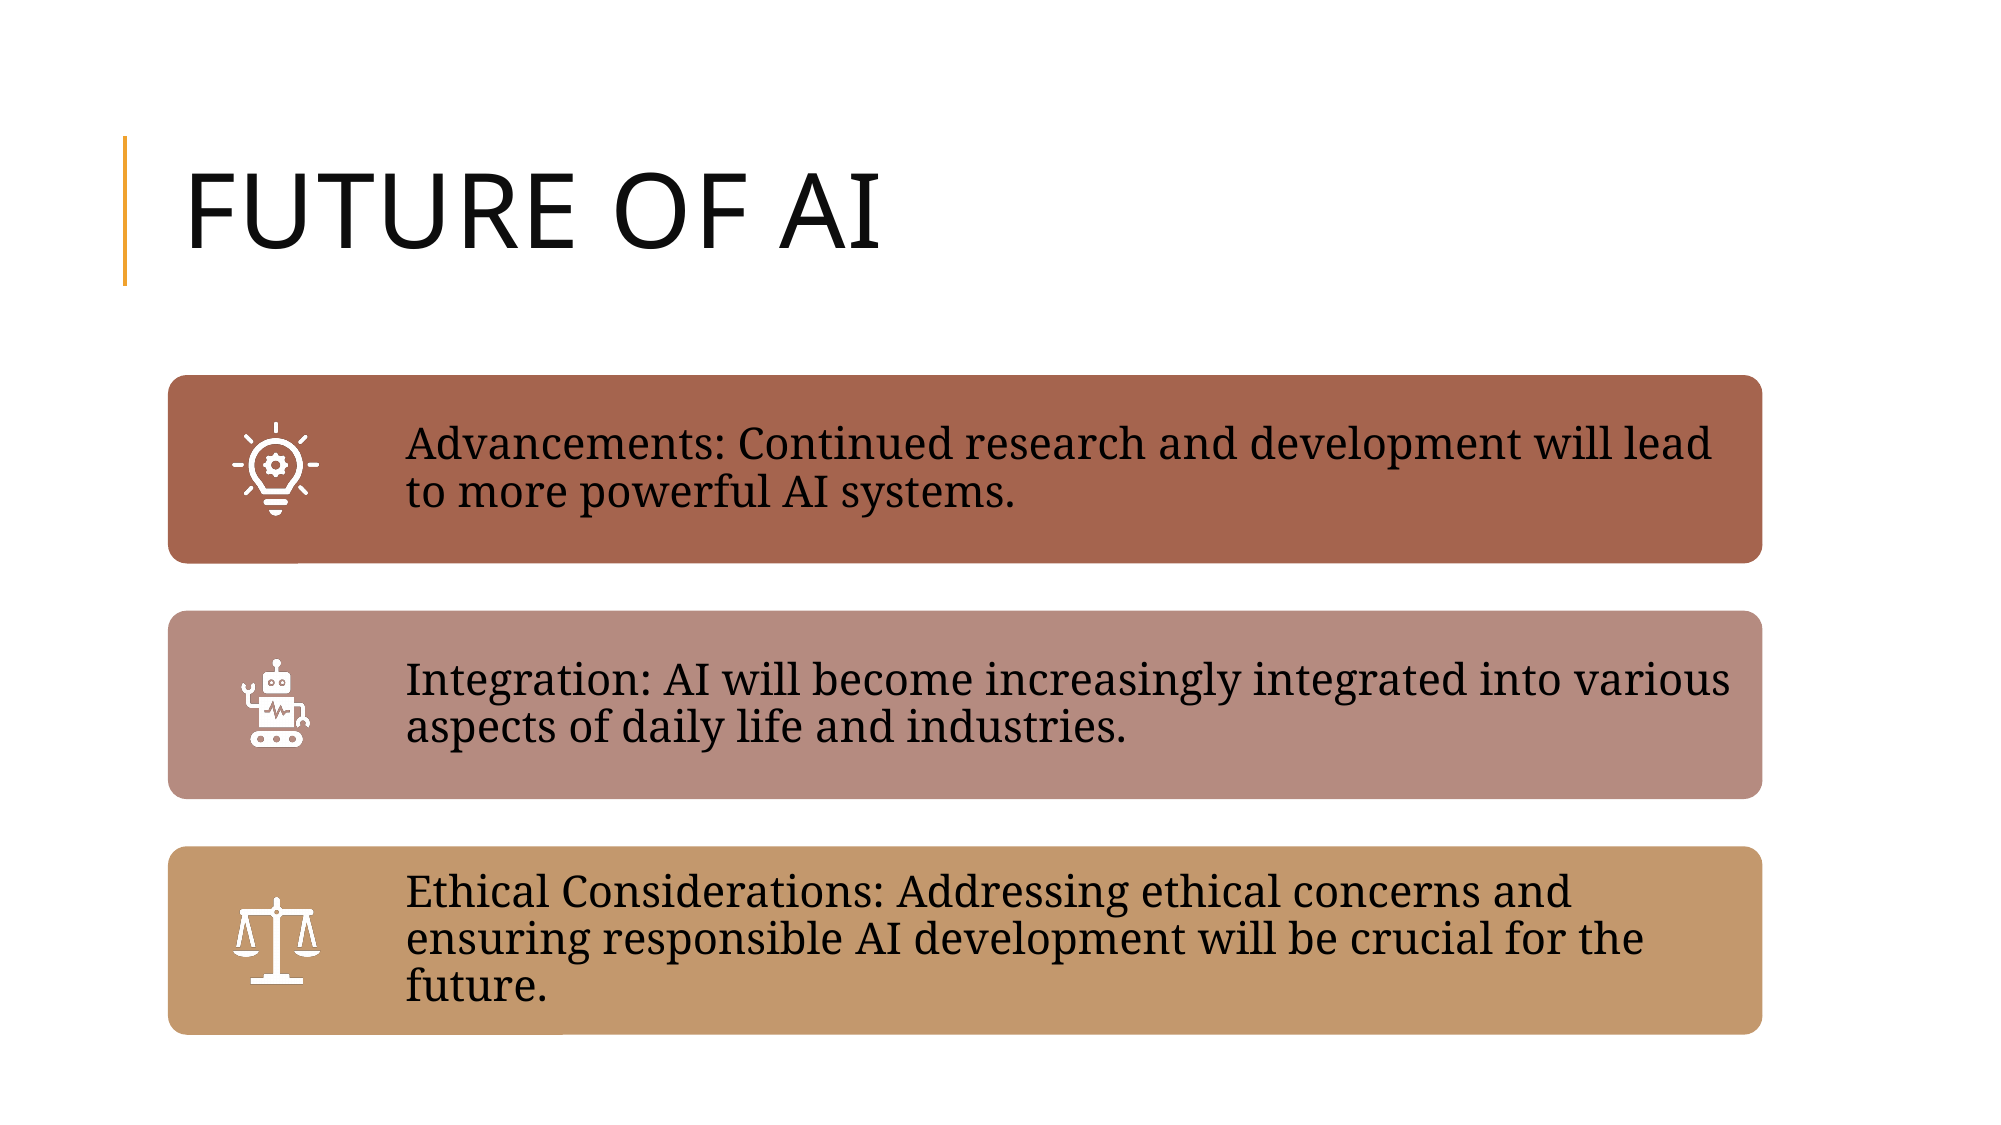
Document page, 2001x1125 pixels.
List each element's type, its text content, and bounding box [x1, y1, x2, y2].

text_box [167, 374, 1763, 1036]
title Future of AI [168, 96, 1763, 342]
